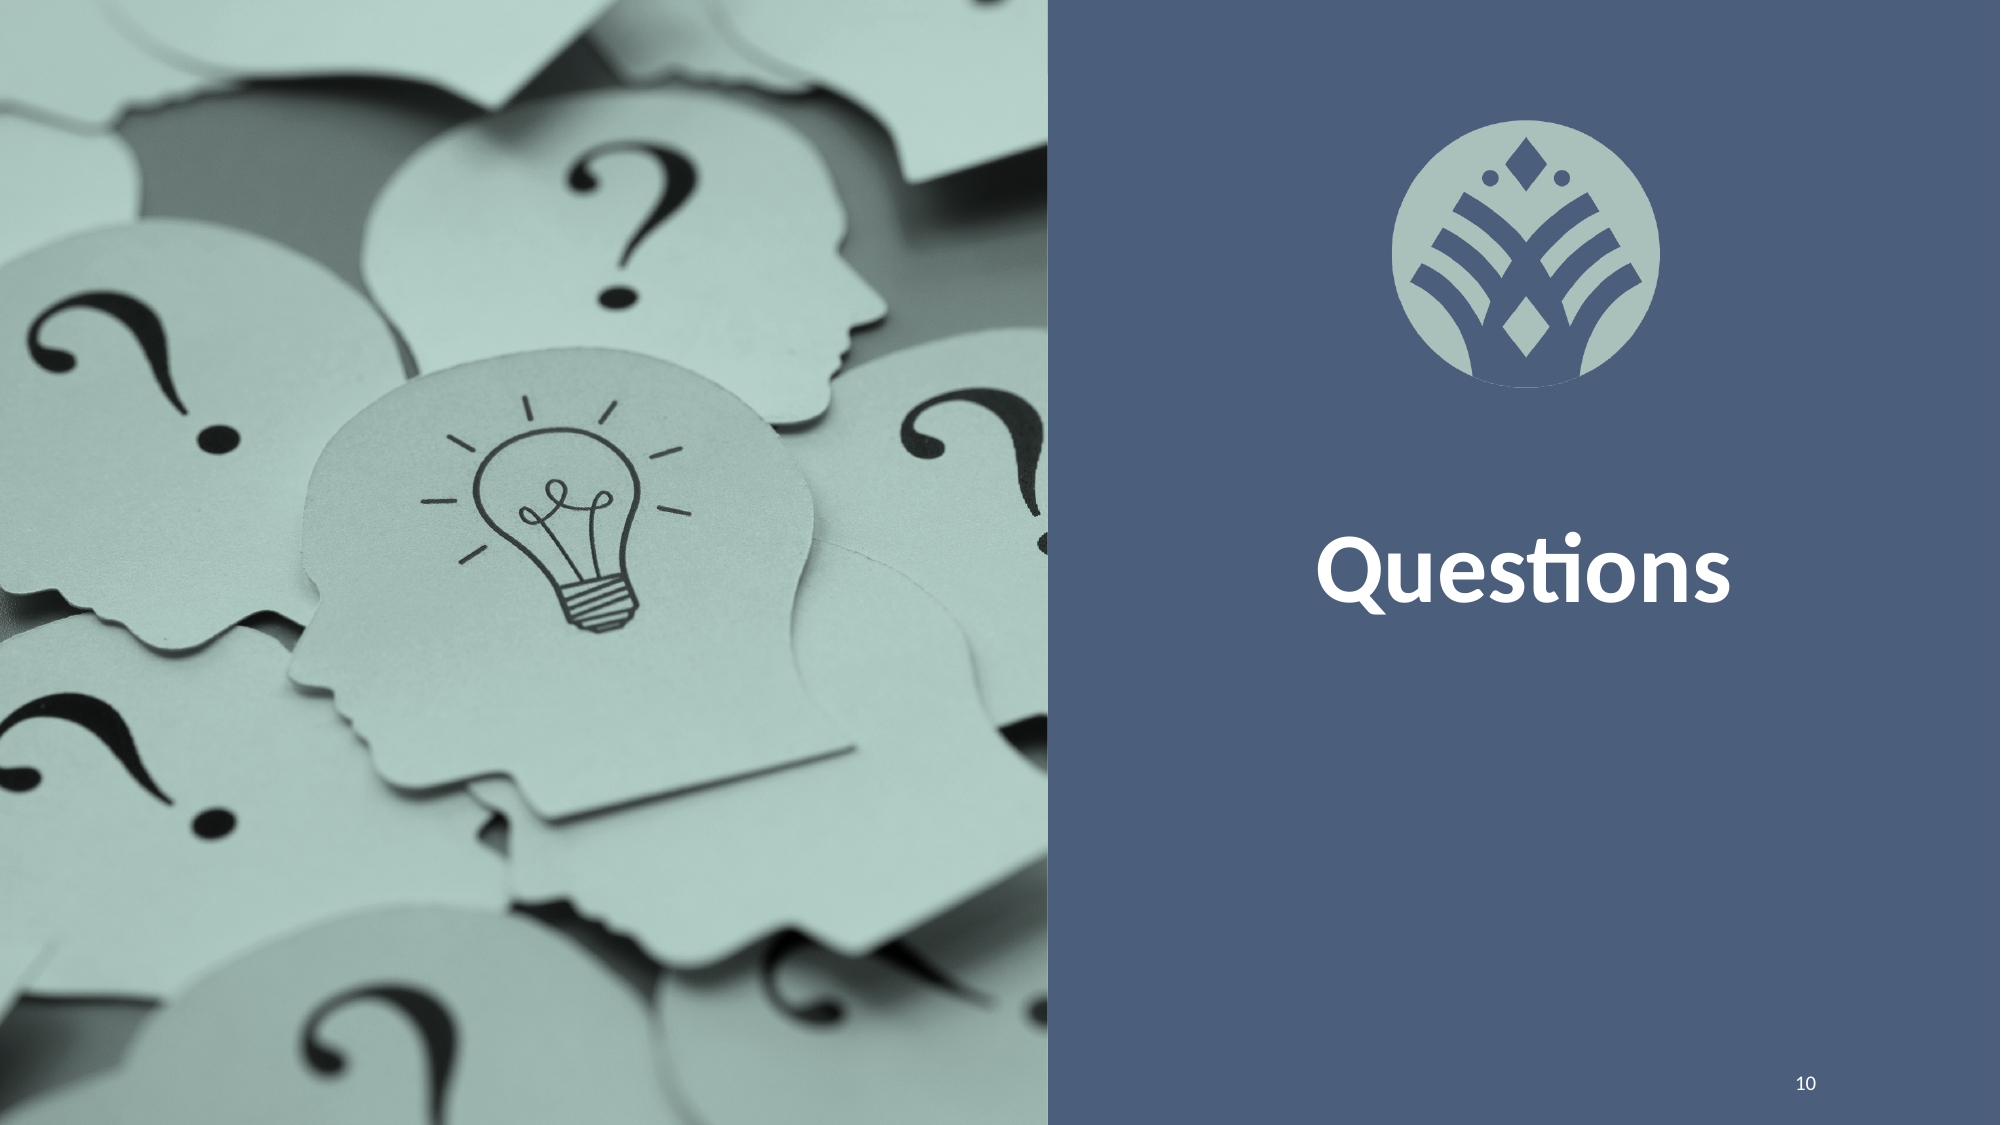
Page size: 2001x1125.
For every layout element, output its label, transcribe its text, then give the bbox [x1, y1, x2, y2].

text_box [1049, 0, 2000, 1125]
picture [1365, 105, 1682, 406]
slide_number 10 [1760, 1039, 1832, 1125]
text_box Questions [1147, 463, 1901, 662]
picture [0, 0, 1049, 1125]
